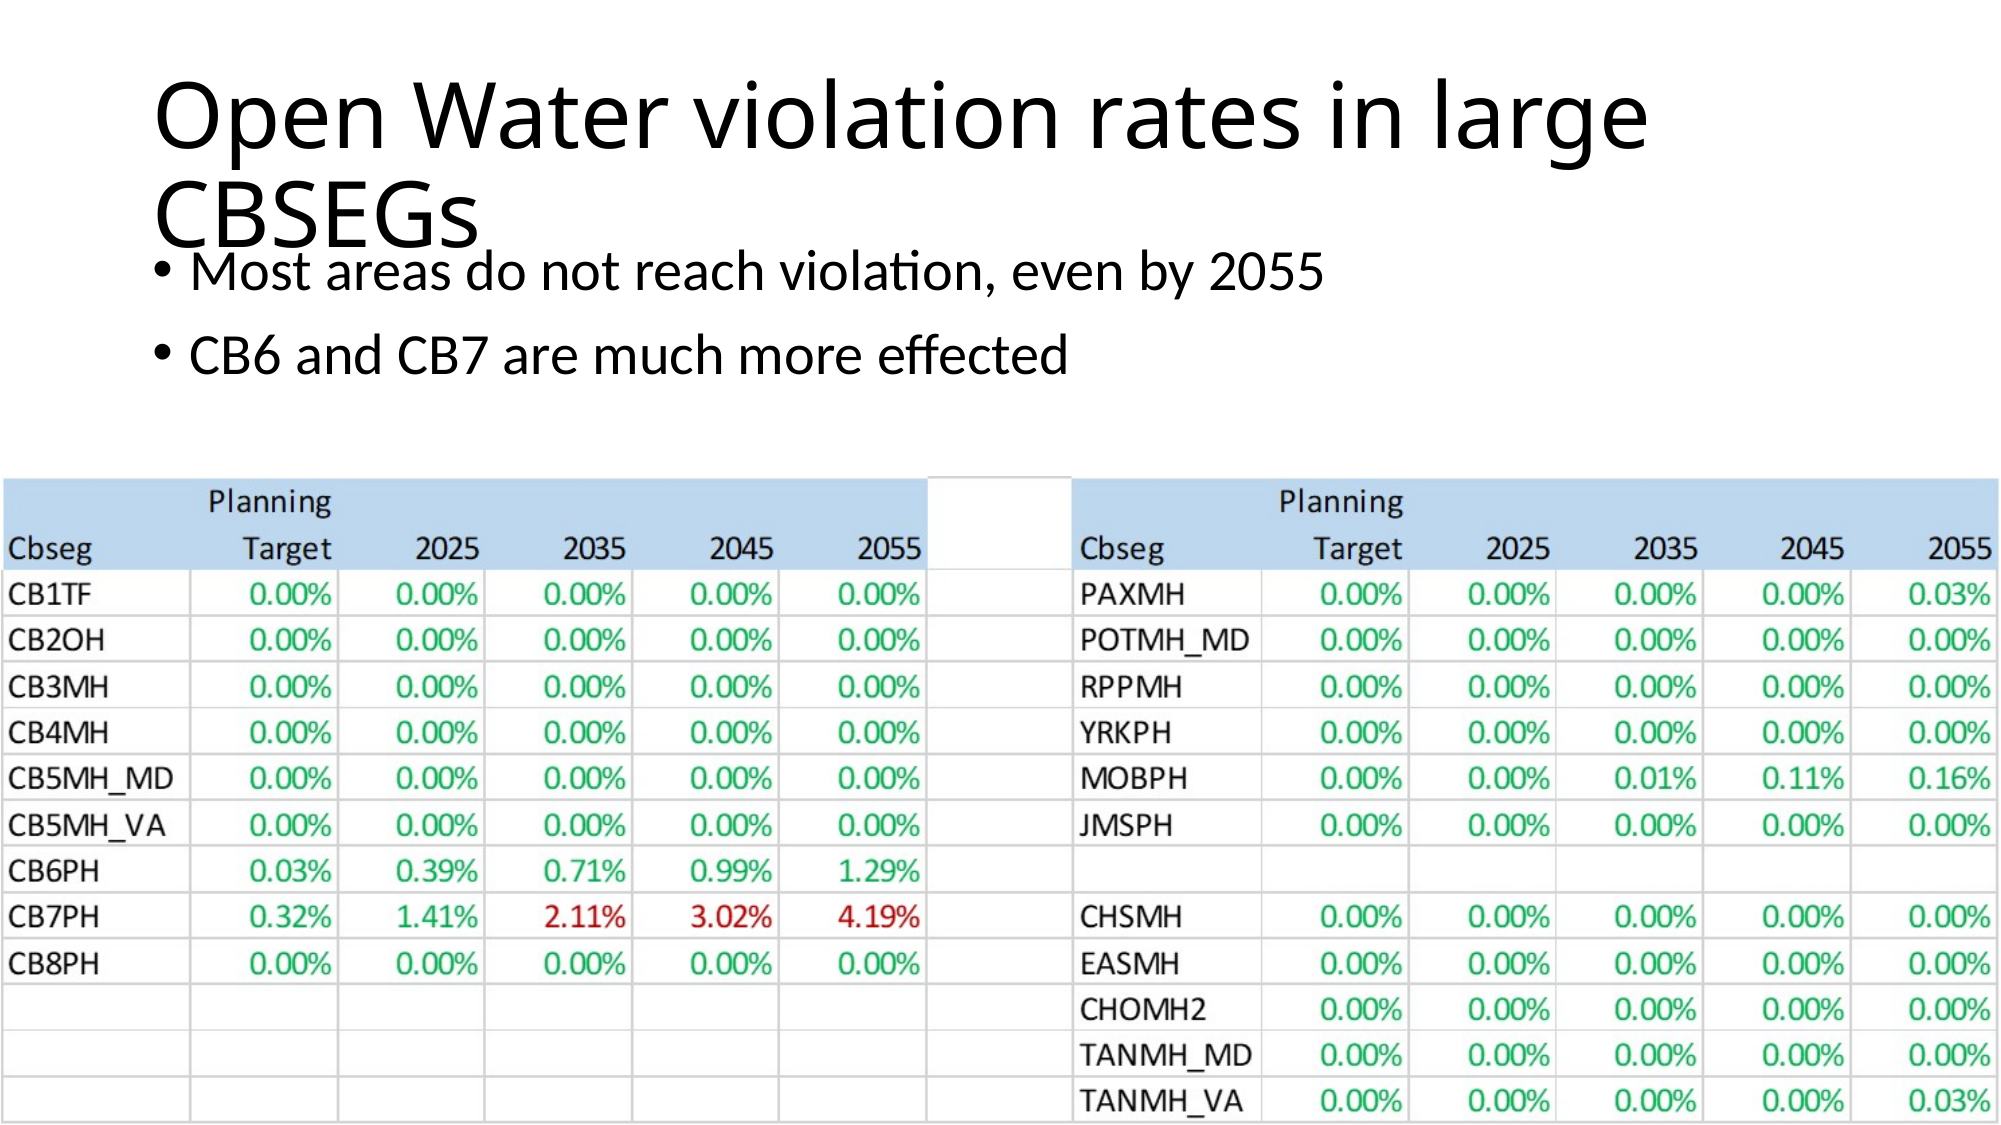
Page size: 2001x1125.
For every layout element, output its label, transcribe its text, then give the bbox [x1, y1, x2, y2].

picture [1, 476, 2000, 1125]
list Most areas do not reach violation, even by 2055 CB6 and CB7 are much more effected [137, 232, 1863, 451]
title Open Water violation rates in large CBSEGs [137, 59, 1863, 232]
